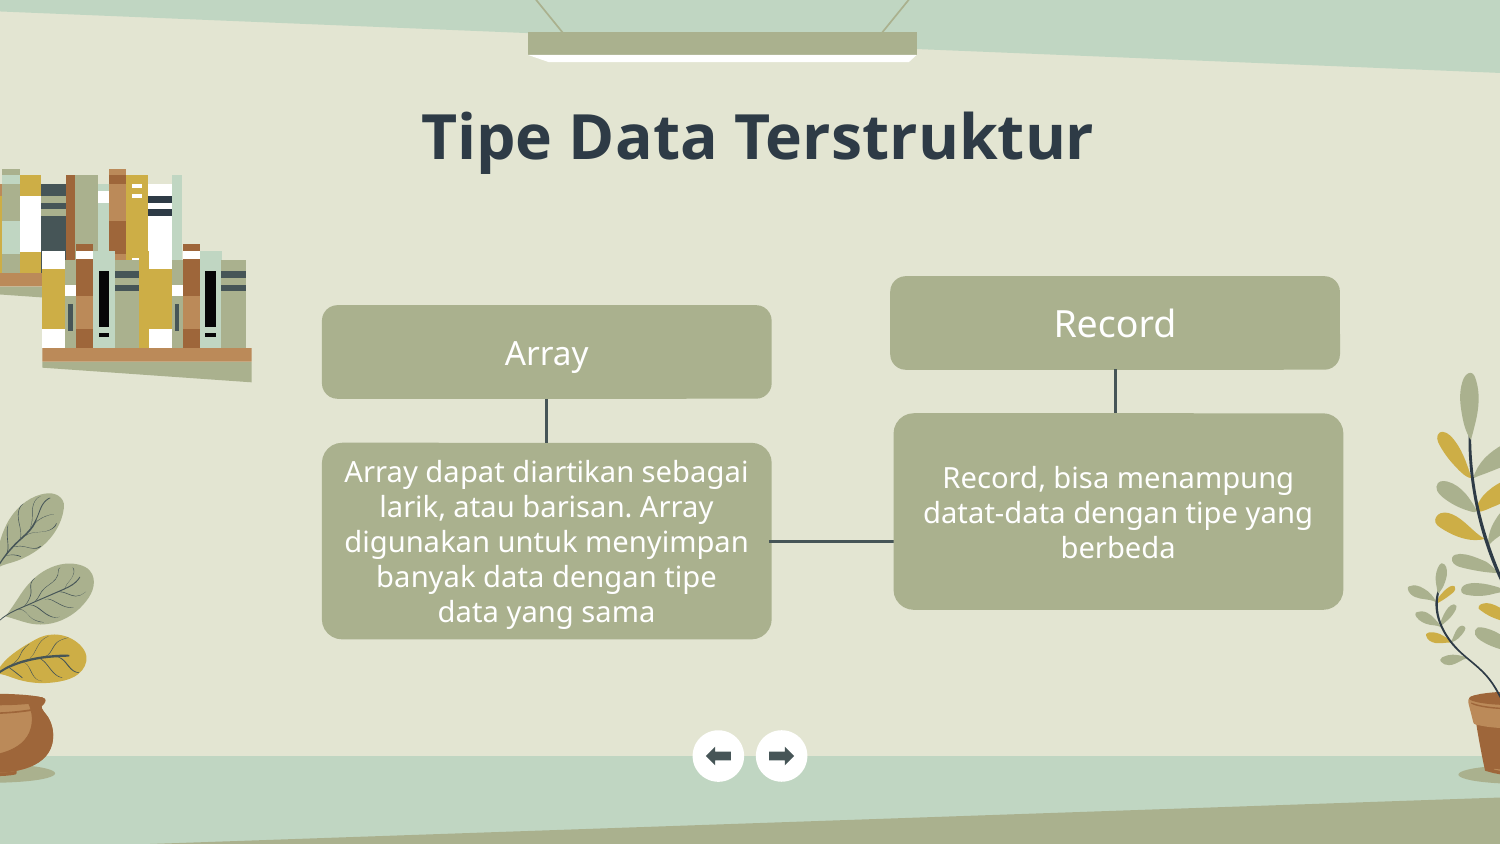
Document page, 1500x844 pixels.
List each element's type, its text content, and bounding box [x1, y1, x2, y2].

text_box Array dapat diartikan sebagai larik, atau barisan. Array digunakan untuk menyimpan banyak data dengan tipe data yang sama [321, 442, 772, 640]
text_box [755, 730, 808, 782]
title Tipe Data Terstruktur [126, 100, 1390, 169]
text_box Array [321, 305, 772, 399]
text_box Record [890, 276, 1341, 370]
text_box [692, 730, 745, 782]
text_box [769, 746, 795, 766]
text_box Record, bisa menampung datat-data dengan tipe yang berbeda [893, 413, 1344, 610]
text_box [42, 243, 252, 383]
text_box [0, 168, 183, 308]
text_box [705, 746, 731, 766]
